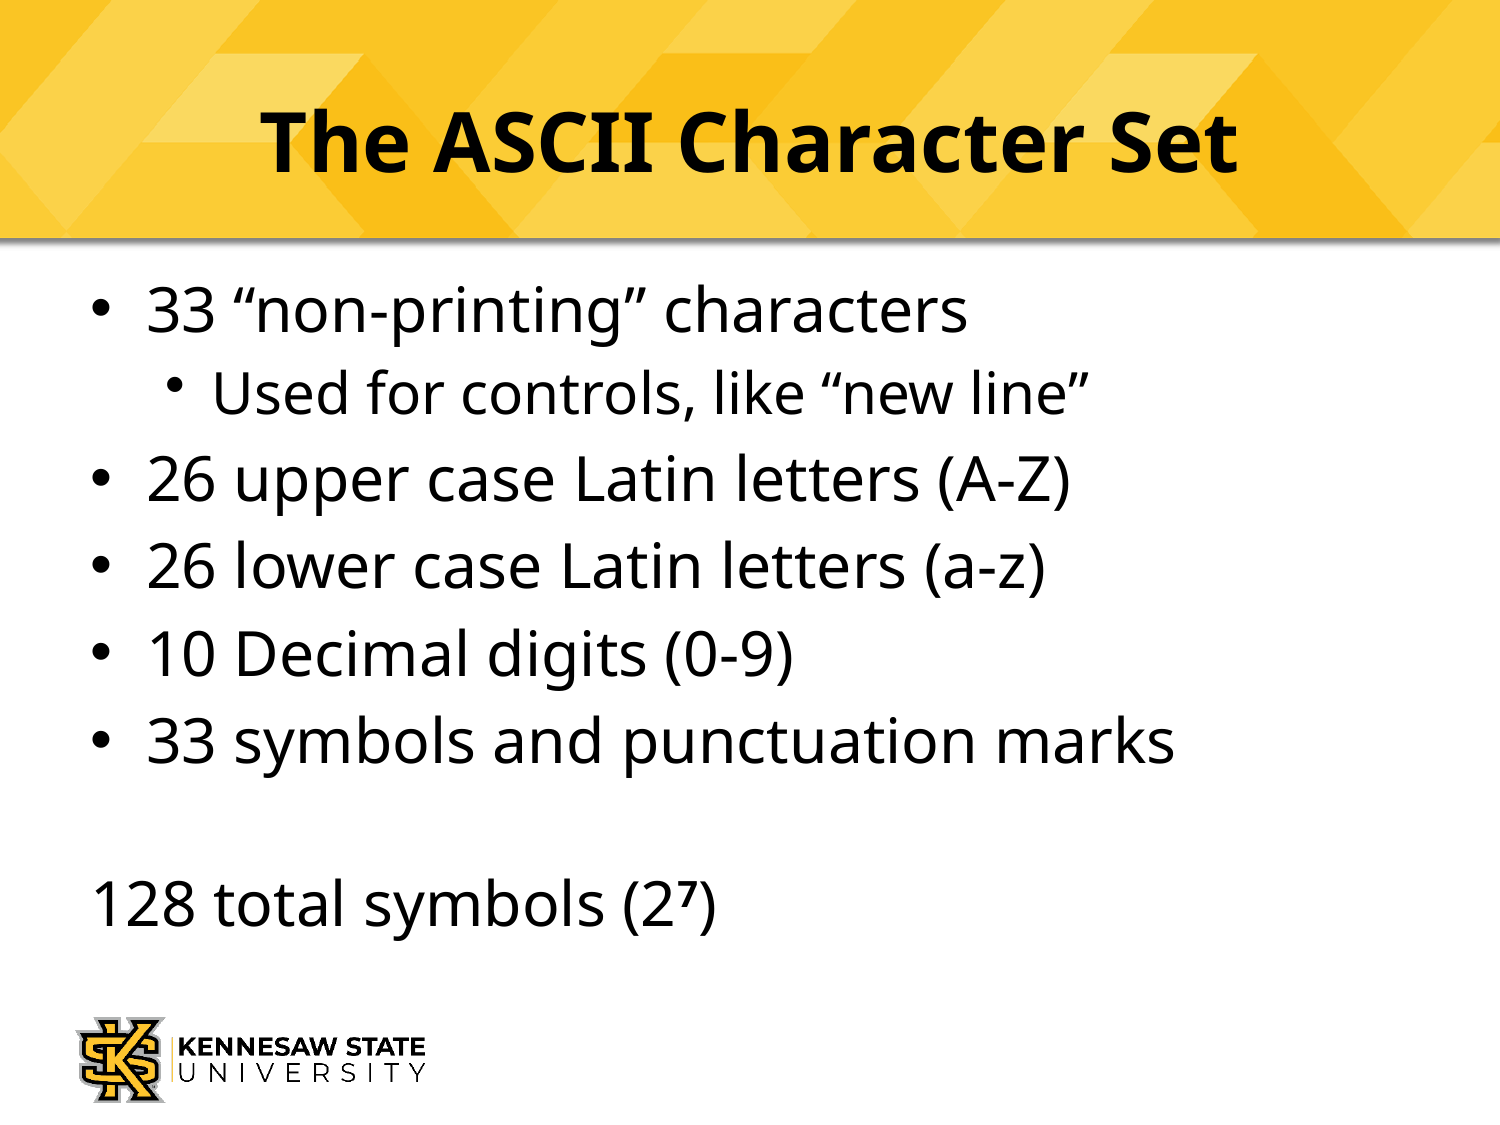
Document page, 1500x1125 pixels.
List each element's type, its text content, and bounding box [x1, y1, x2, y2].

picture [0, 0, 1500, 251]
picture [75, 1017, 425, 1103]
title The ASCII Character Set [75, 45, 1425, 233]
list 33 “non-printing” characters Used for controls, like “new line” 26 upper case Latin letters (A-Z) 26 lower case Latin letters (a-z) 10 Decimal digits (0-9) 33 symbols and punctuation marks 128 total symbols (27) [75, 262, 1425, 1005]
